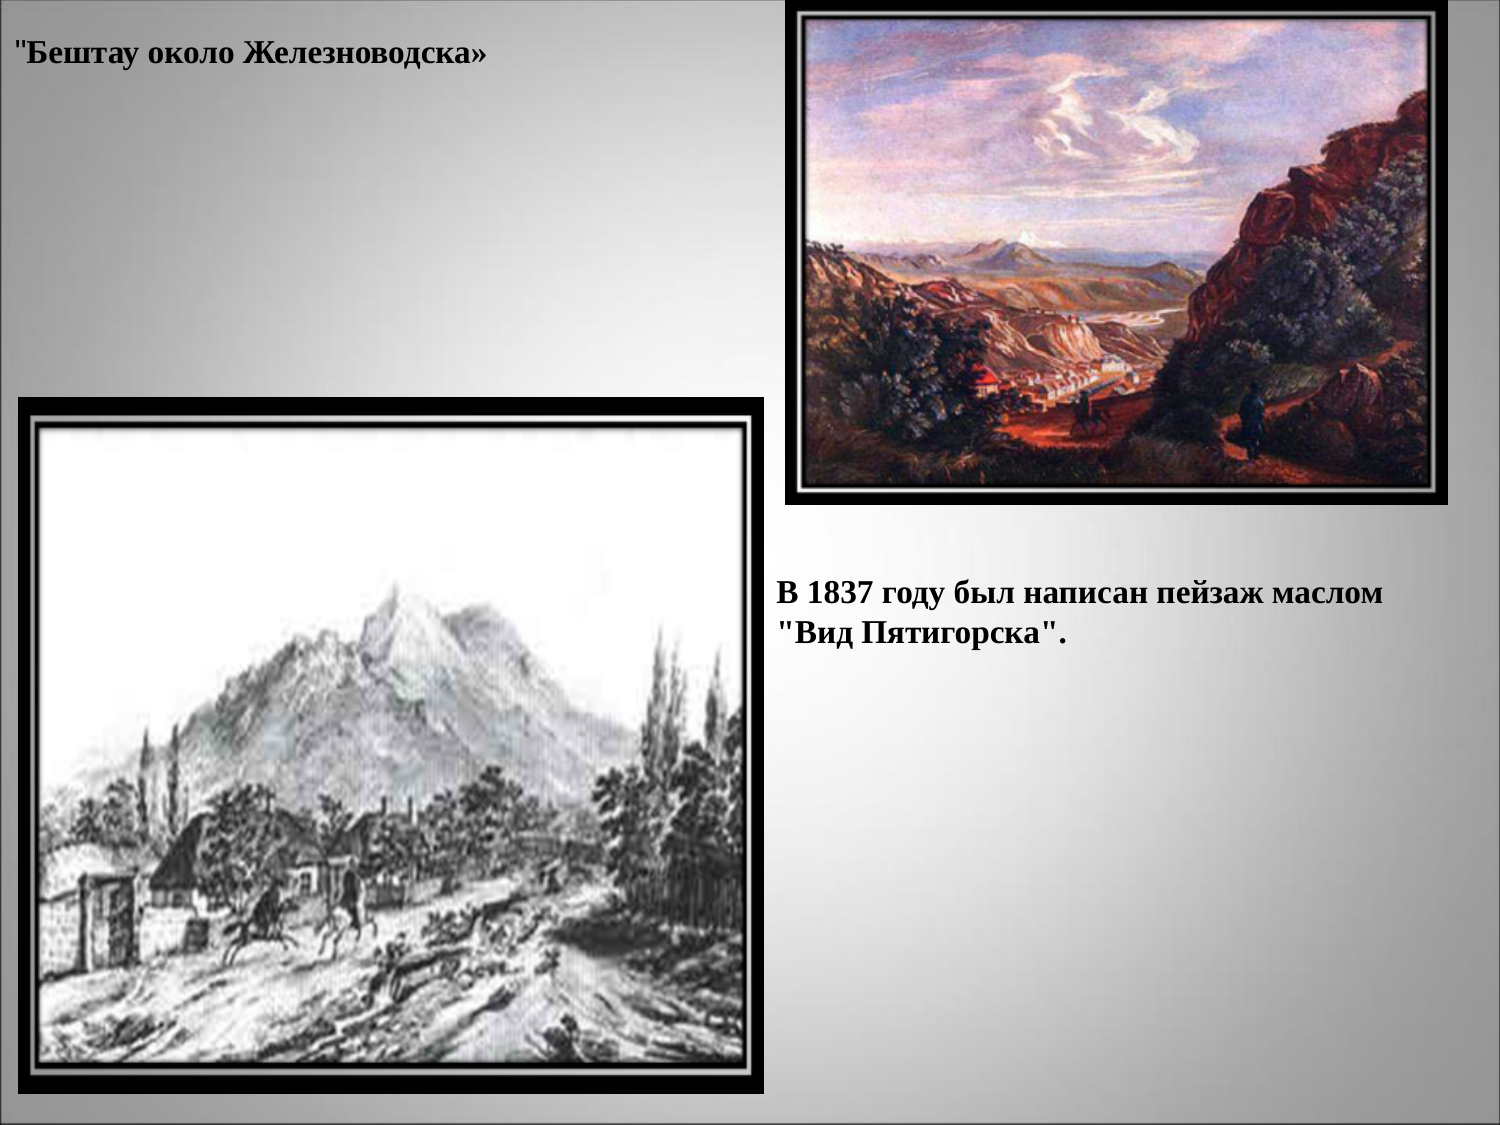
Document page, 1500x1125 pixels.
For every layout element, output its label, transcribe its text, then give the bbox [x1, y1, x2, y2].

text_box "Бештау около Железноводска» [0, 23, 695, 78]
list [18, 396, 764, 1095]
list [785, 0, 1449, 505]
text_box В 1837 году был написан пейзаж маслом "Вид Пятигорска". [768, 562, 1452, 658]
picture [0, 0, 1500, 1125]
